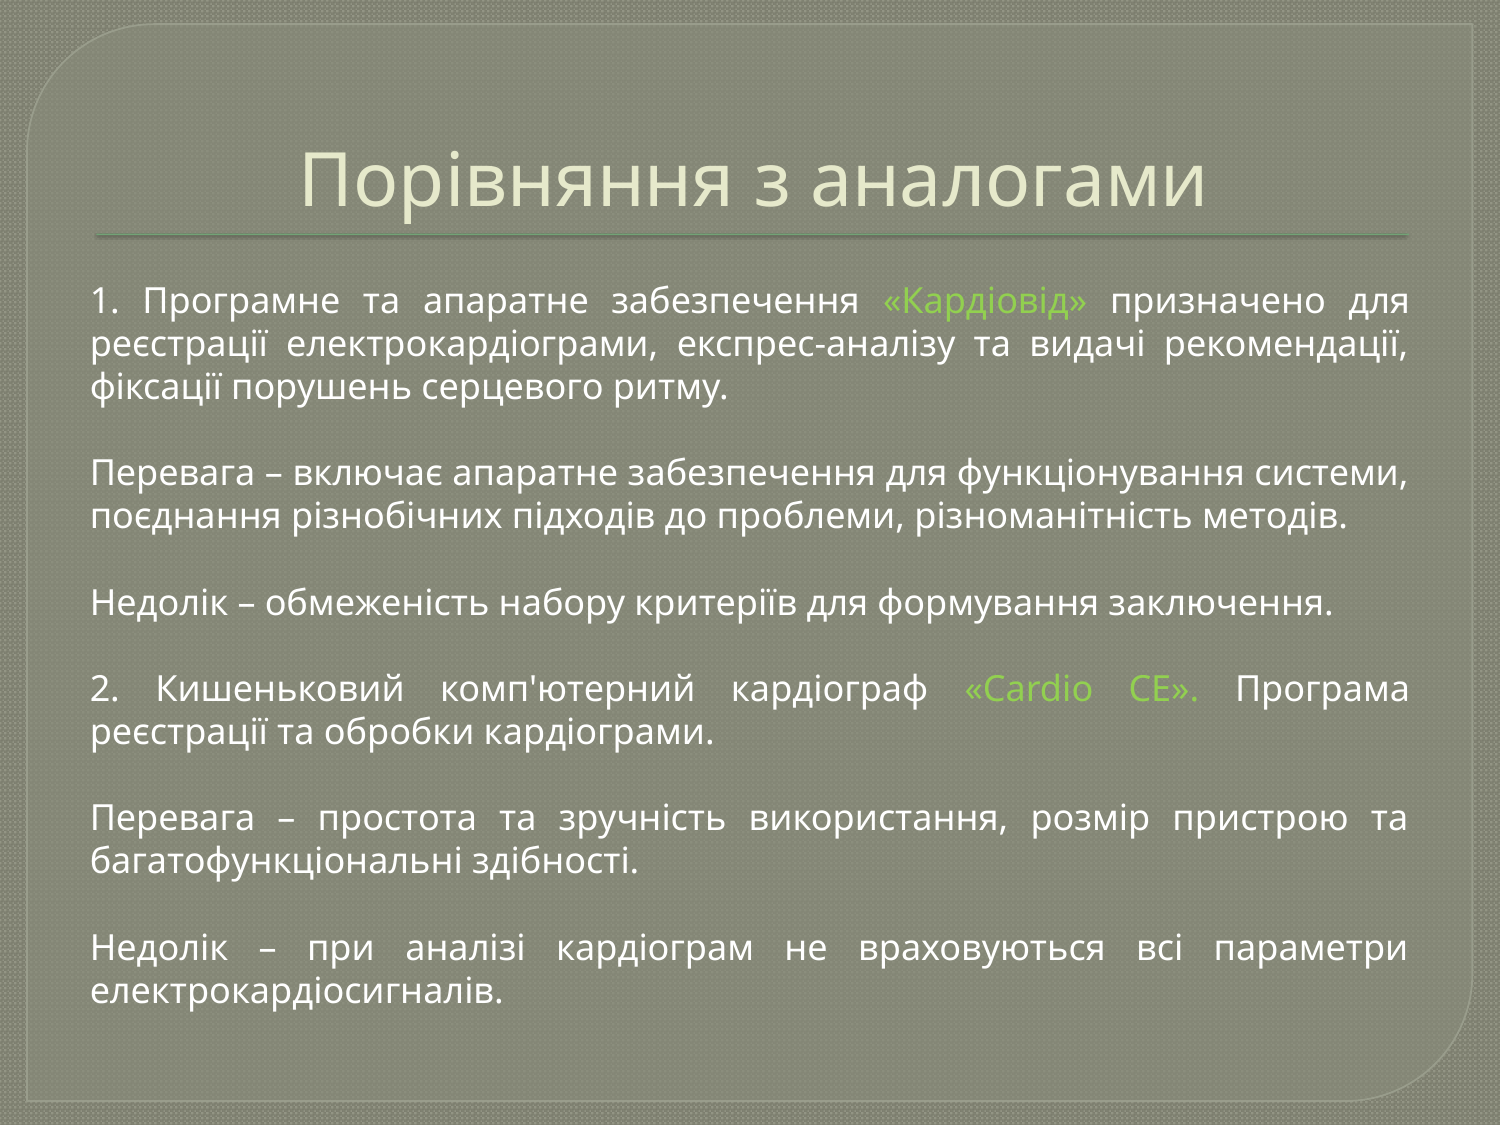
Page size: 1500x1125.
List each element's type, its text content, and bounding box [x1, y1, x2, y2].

title Порівняння з аналогами [75, 41, 1425, 230]
list 1. Програмне та апаратне забезпечення «Кардіовід» призначено для реєстрації електрокардіограми, експрес-аналізу та видачі рекомендації, фіксації порушень серцевого ритму. Перевага – включає апаратне забезпечення для функціонування системи, поєднання різнобічних підходів до проблеми, різноманітність методів. Недолік – обмеженість набору критеріїв для формування заключення. 2. Кишеньковий комп'ютерний кардіограф «Cardio CE». Програма реєстрації та обробки кардіограми. Перевага – простота та зручність використання, розмір пристрою та багатофункціональні здібності. Недолік – при аналізі кардіограм не враховуються всі параметри електрокардіосигналів. [75, 270, 1425, 1071]
